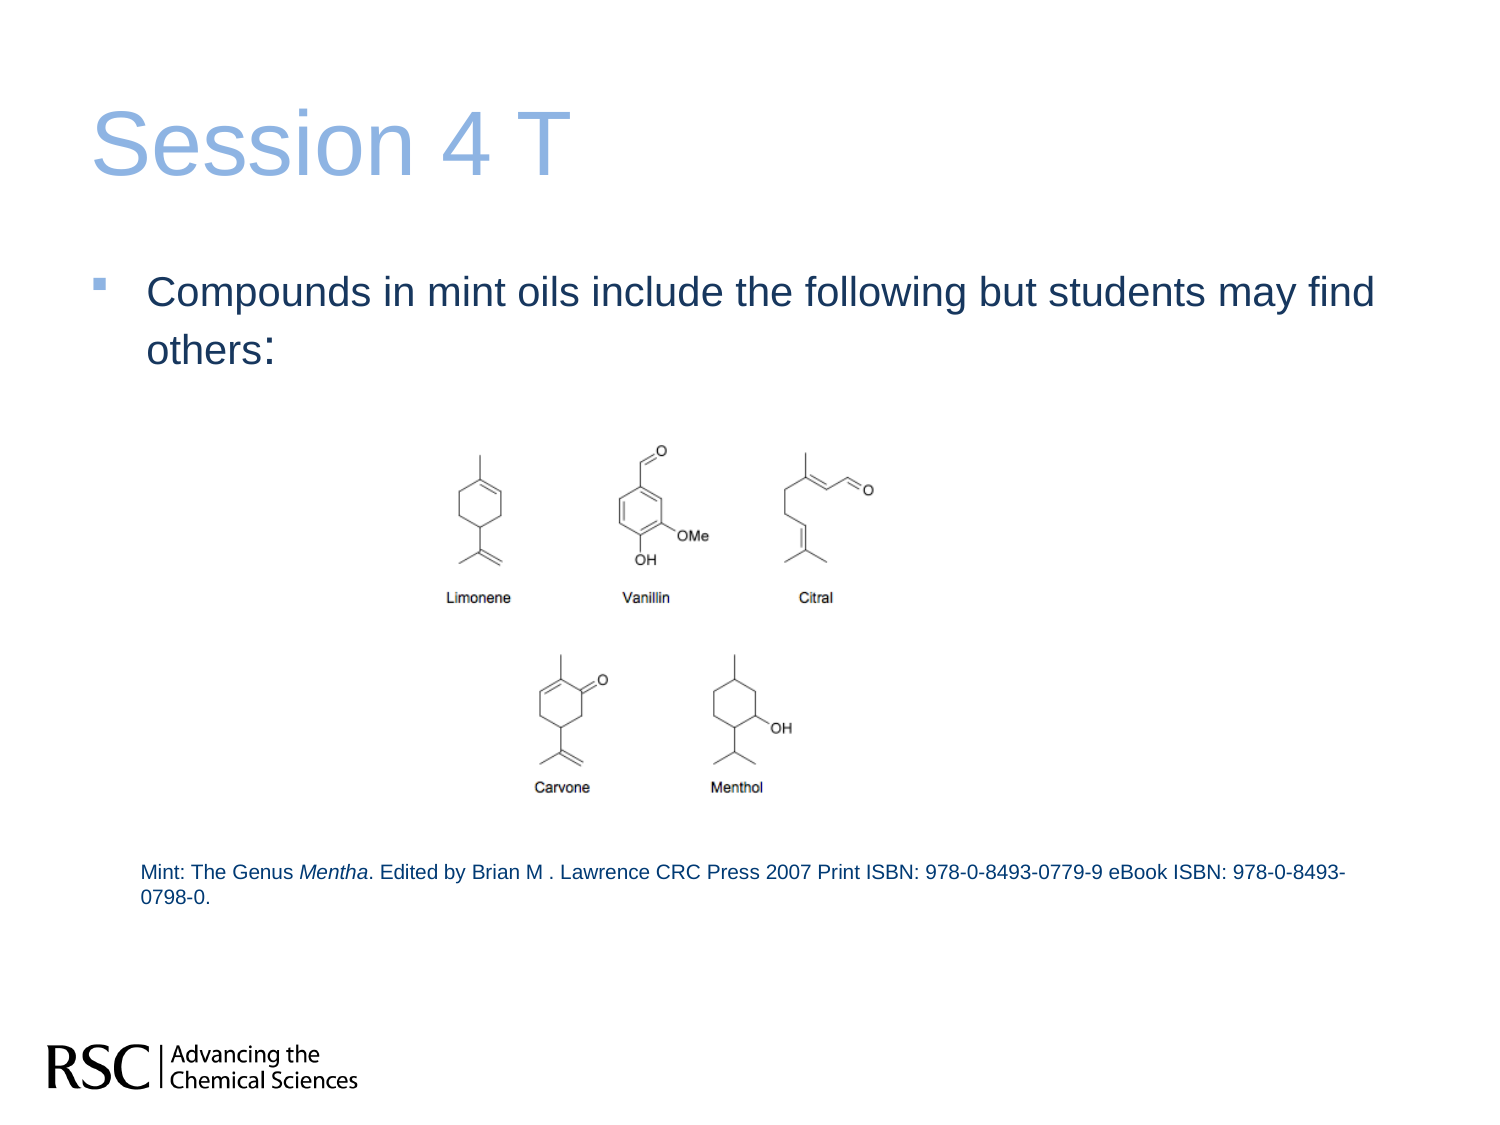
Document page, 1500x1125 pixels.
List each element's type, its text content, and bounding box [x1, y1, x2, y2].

list Compounds in mint oils include the following but students may find others: [75, 233, 1425, 930]
picture [400, 433, 914, 827]
text_box Mint: The Genus Mentha. Edited by Brian M . Lawrence CRC Press 2007 Print ISBN: 978-0-8493-0779-9 eBook ISBN: 978-0-8493-0798-0. [125, 826, 1372, 917]
title Session 4 T [75, 45, 1425, 233]
